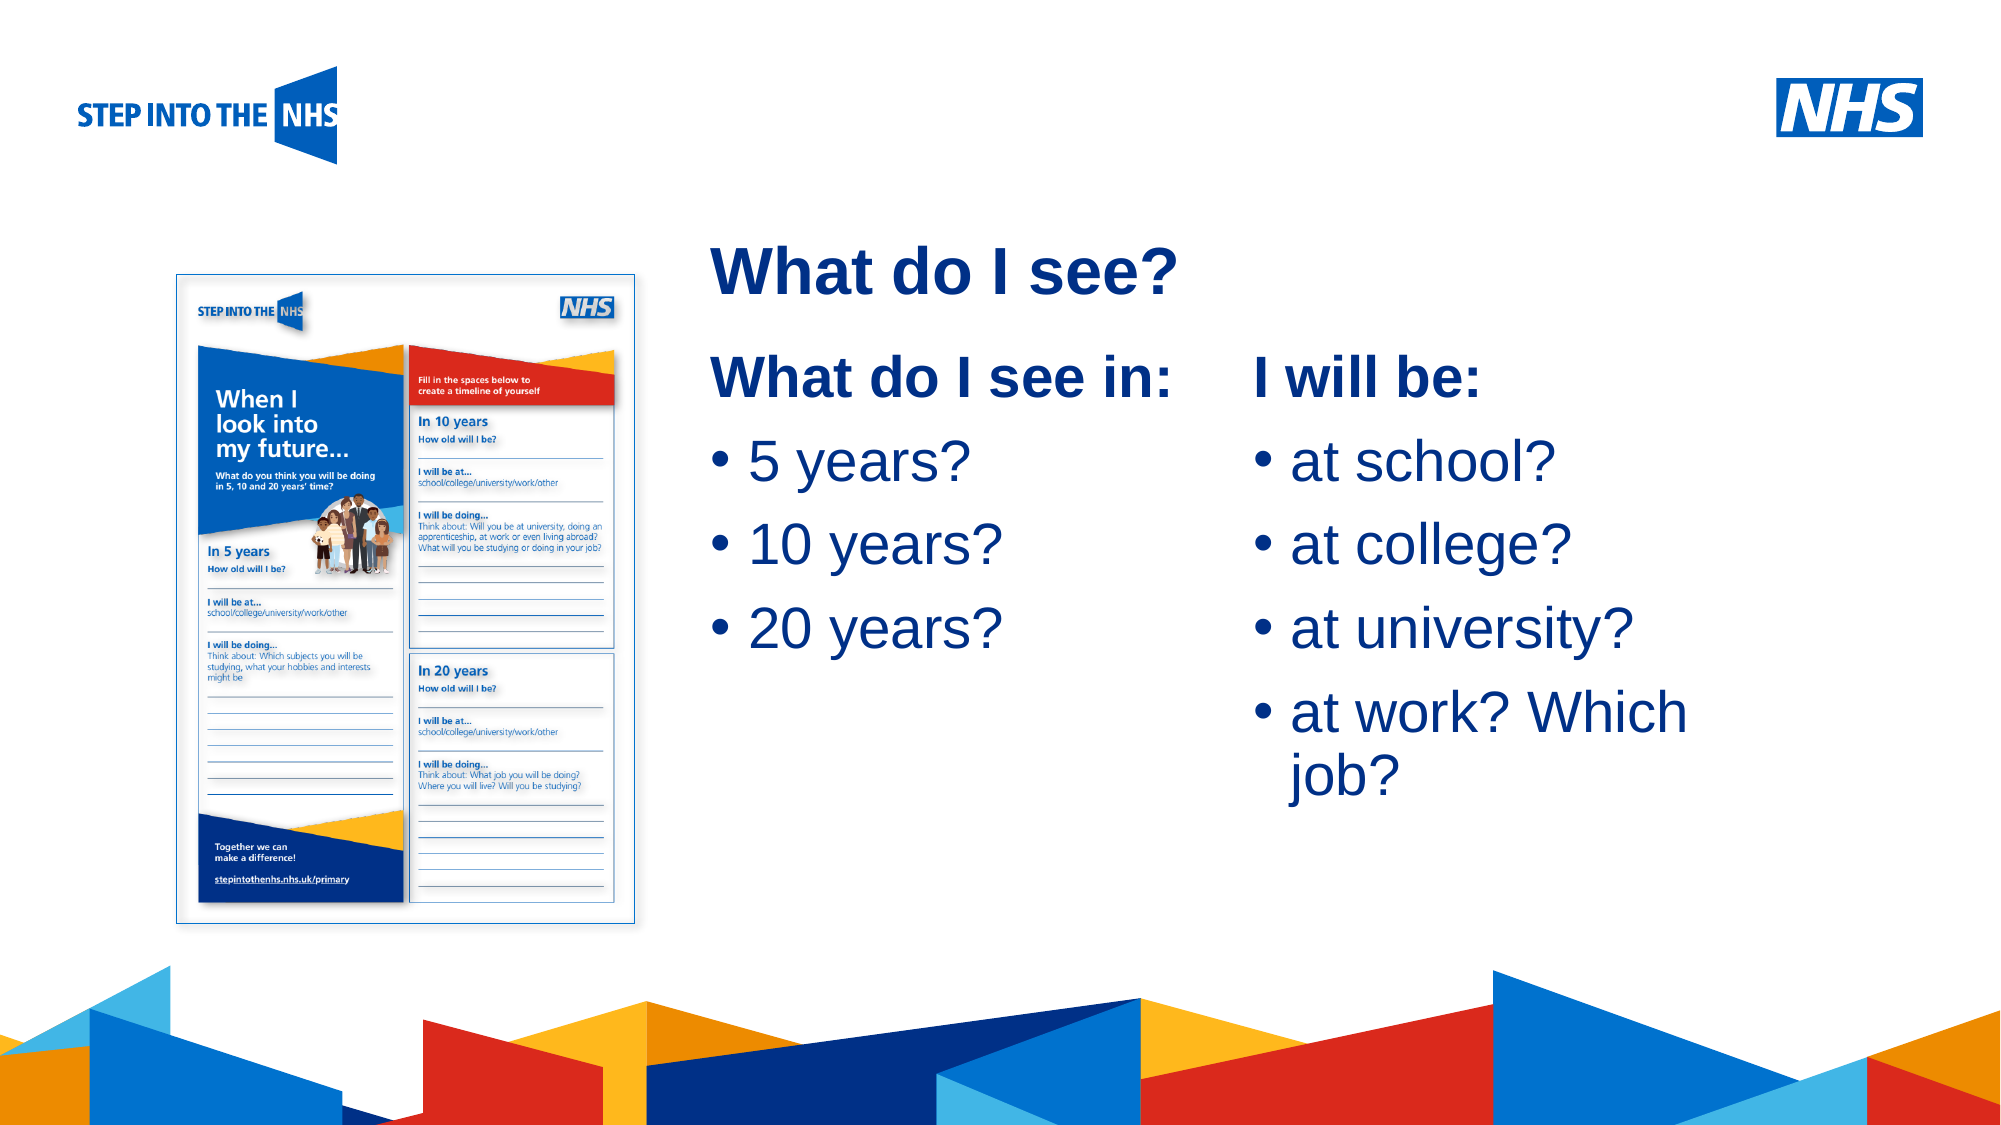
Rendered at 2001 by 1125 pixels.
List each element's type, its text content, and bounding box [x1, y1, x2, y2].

picture [176, 274, 635, 924]
text_box What do I see in: 5 years? 10 years? 20 years? I will be: at school? at college? at university? at work? Which job? [710, 347, 1767, 820]
text_box What do I see? [710, 237, 1767, 313]
